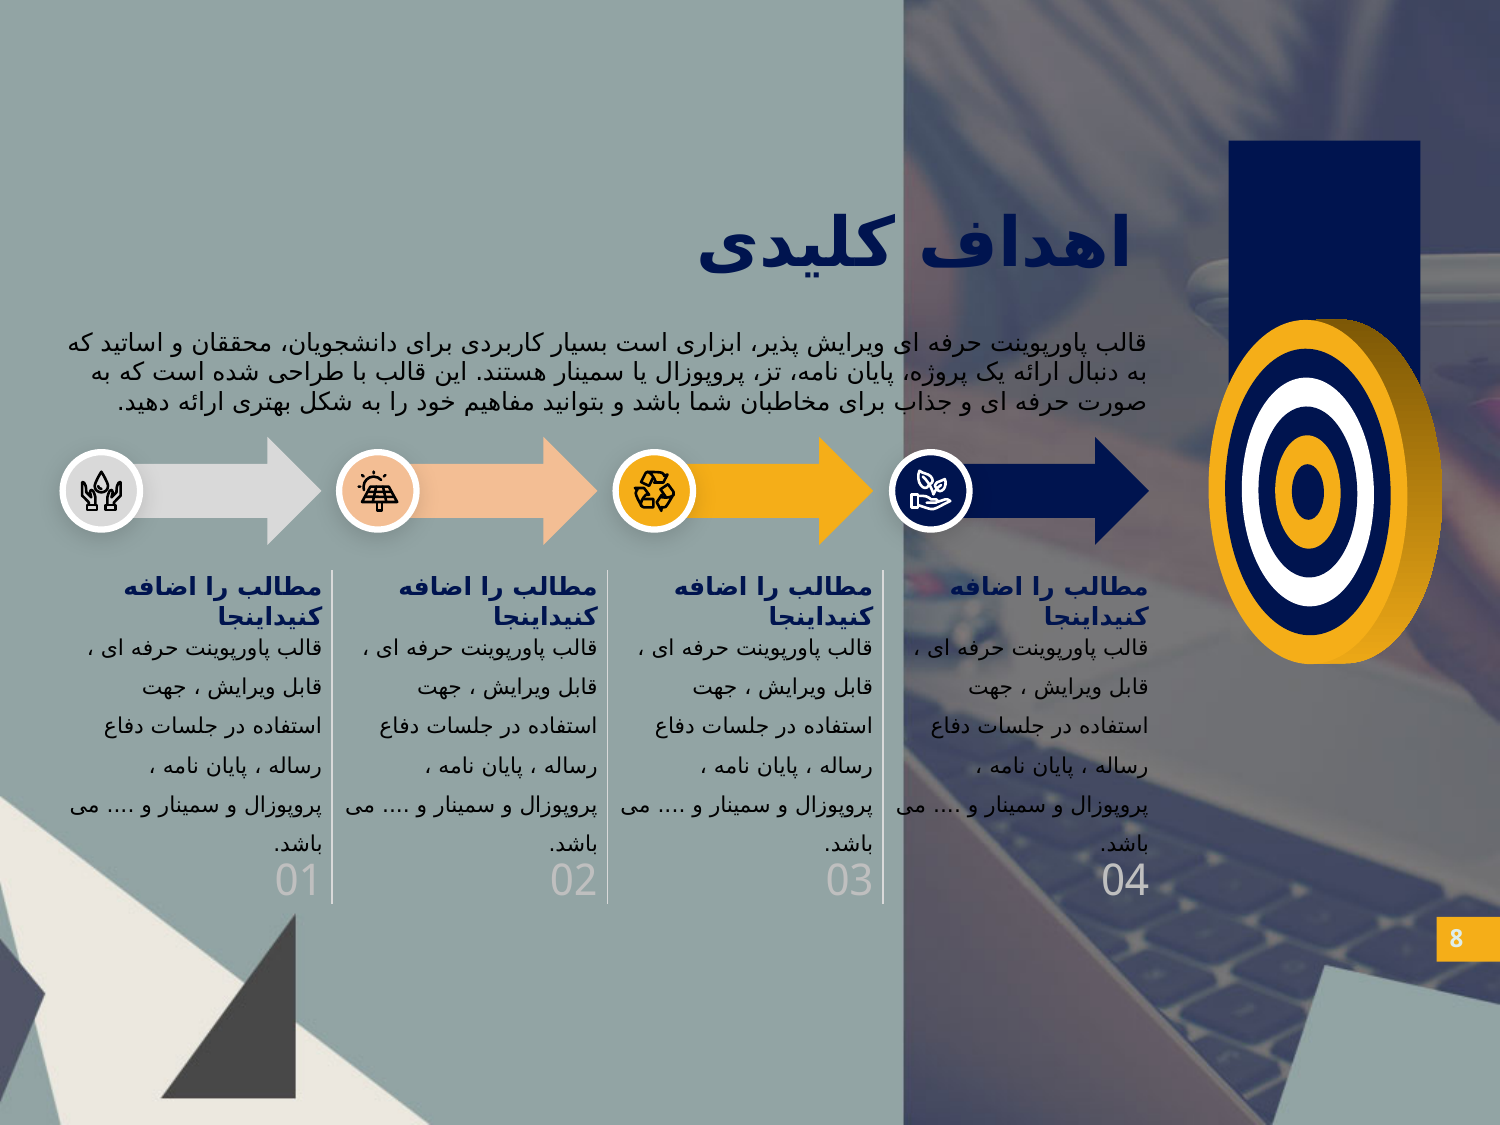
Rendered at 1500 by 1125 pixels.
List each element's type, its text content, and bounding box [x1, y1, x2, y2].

table_cell [684, 494, 696, 520]
text_box [965, 434, 1152, 547]
text_box [889, 450, 972, 532]
text_box قالب پاورپوینت حرفه ای ویرایش پذیر، ابزاری است بسیار کاربردی برای دانشجویان، محققان و اساتید که به دنبال ارائه یک پروژه، پایان نامه، تز، پروپوزال یا سمینار هستند. این قالب با طراحی شده است که به صورت حرفه ای و جذاب برای مخاطبان شما باشد و بتوانید مفاهیم خود را به شکل بهتری ارائه دهید. [65, 325, 1149, 416]
table_cell [131, 494, 143, 520]
text_box اهداف کلیدی [597, 199, 1149, 330]
text_box [613, 450, 696, 532]
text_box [331, 570, 884, 905]
text_box [689, 434, 876, 547]
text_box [358, 471, 398, 511]
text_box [911, 470, 951, 512]
text_box [136, 434, 324, 547]
text_box 04 [892, 851, 1149, 904]
text_box قالب پاورپوينت حرفه ای ، قابل ویرایش ، جهت استفاده در جلسات دفاع رساله ، پایان نامه ، پروپوزال و سمینار و .... می باشد. [65, 631, 323, 851]
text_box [634, 470, 675, 511]
text_box مطالب را اضافه کنیداینجا [65, 570, 323, 631]
text_box [1226, 139, 1423, 318]
text_box 01 [65, 851, 323, 904]
text_box [1434, 915, 1500, 964]
text_box قالب پاورپوينت حرفه ای ، قابل ویرایش ، جهت استفاده در جلسات دفاع رساله ، پایان نامه ، پروپوزال و سمینار و .... می باشد. [892, 631, 1149, 851]
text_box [81, 471, 121, 511]
text_box [337, 450, 419, 532]
text_box [412, 434, 600, 547]
slide_number 8 [1436, 916, 1479, 962]
picture [0, 0, 1500, 1125]
text_box [60, 450, 143, 532]
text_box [1196, 320, 1453, 662]
text_box مطالب را اضافه کنیداینجا [892, 570, 1149, 631]
